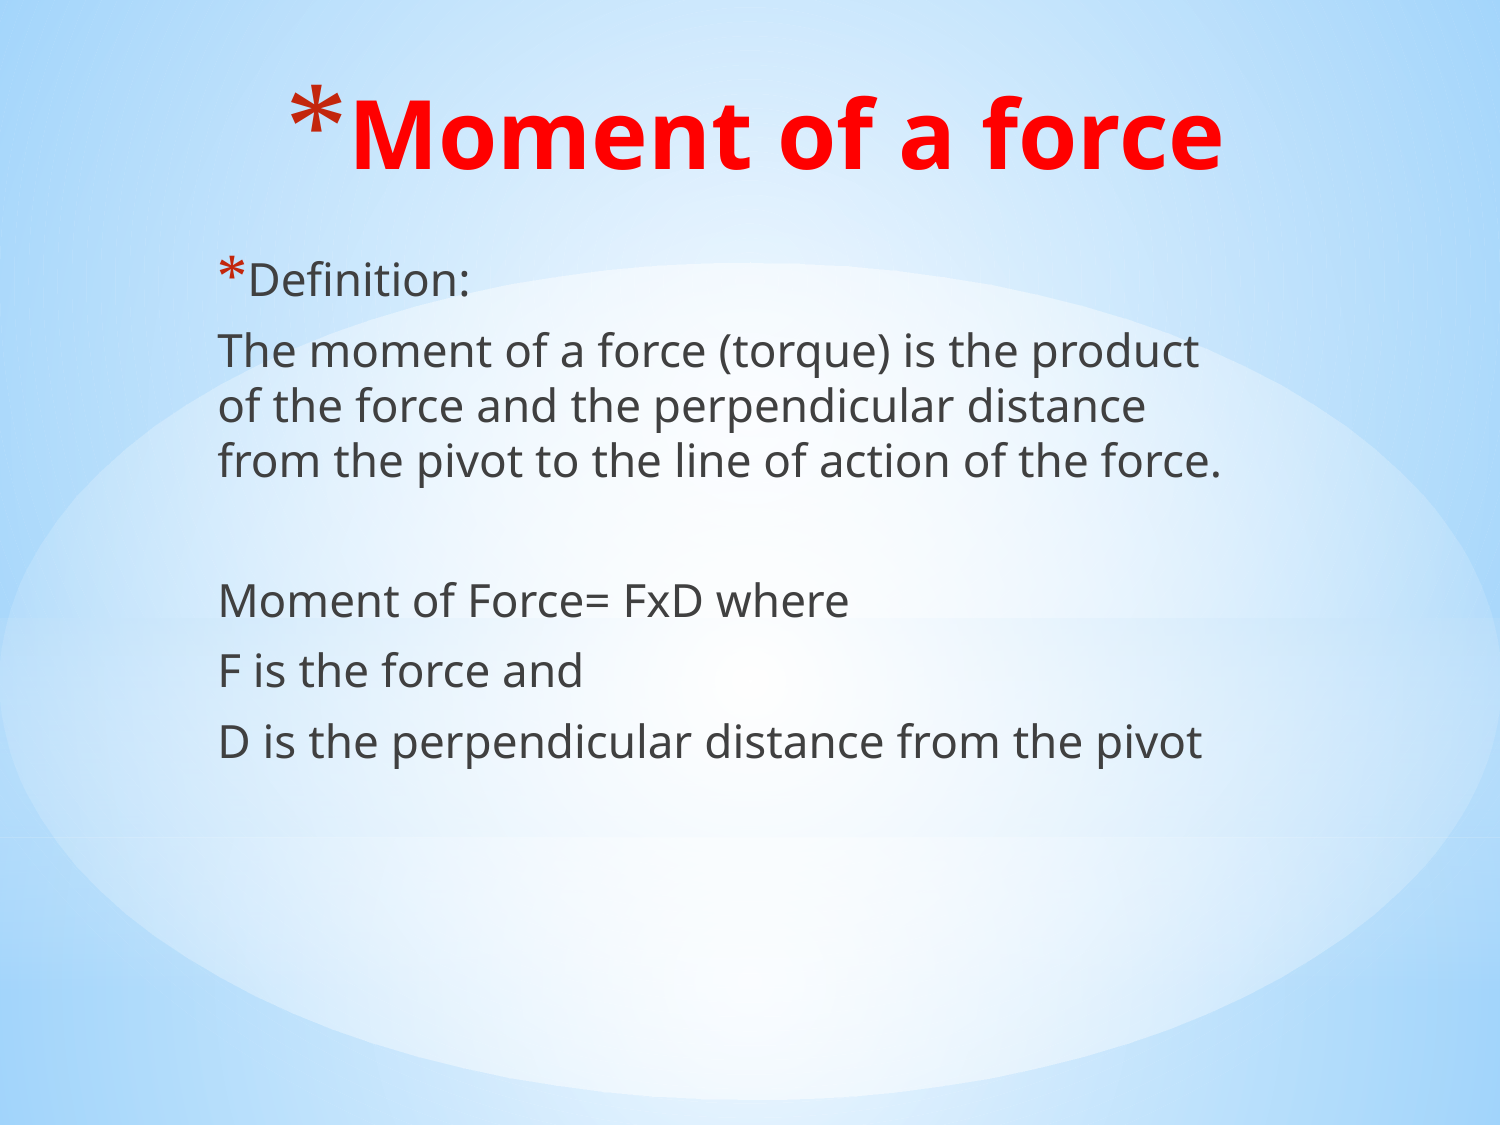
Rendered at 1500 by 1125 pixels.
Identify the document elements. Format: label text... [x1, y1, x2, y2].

list Definition: The moment of a force (torque) is the product of the force and the perpendicular distance from the pivot to the line of action of the force. Moment of Force= FxD where F is the force and D is the perpendicular distance from the pivot [194, 243, 1245, 976]
title Moment of a force [194, 66, 1317, 254]
